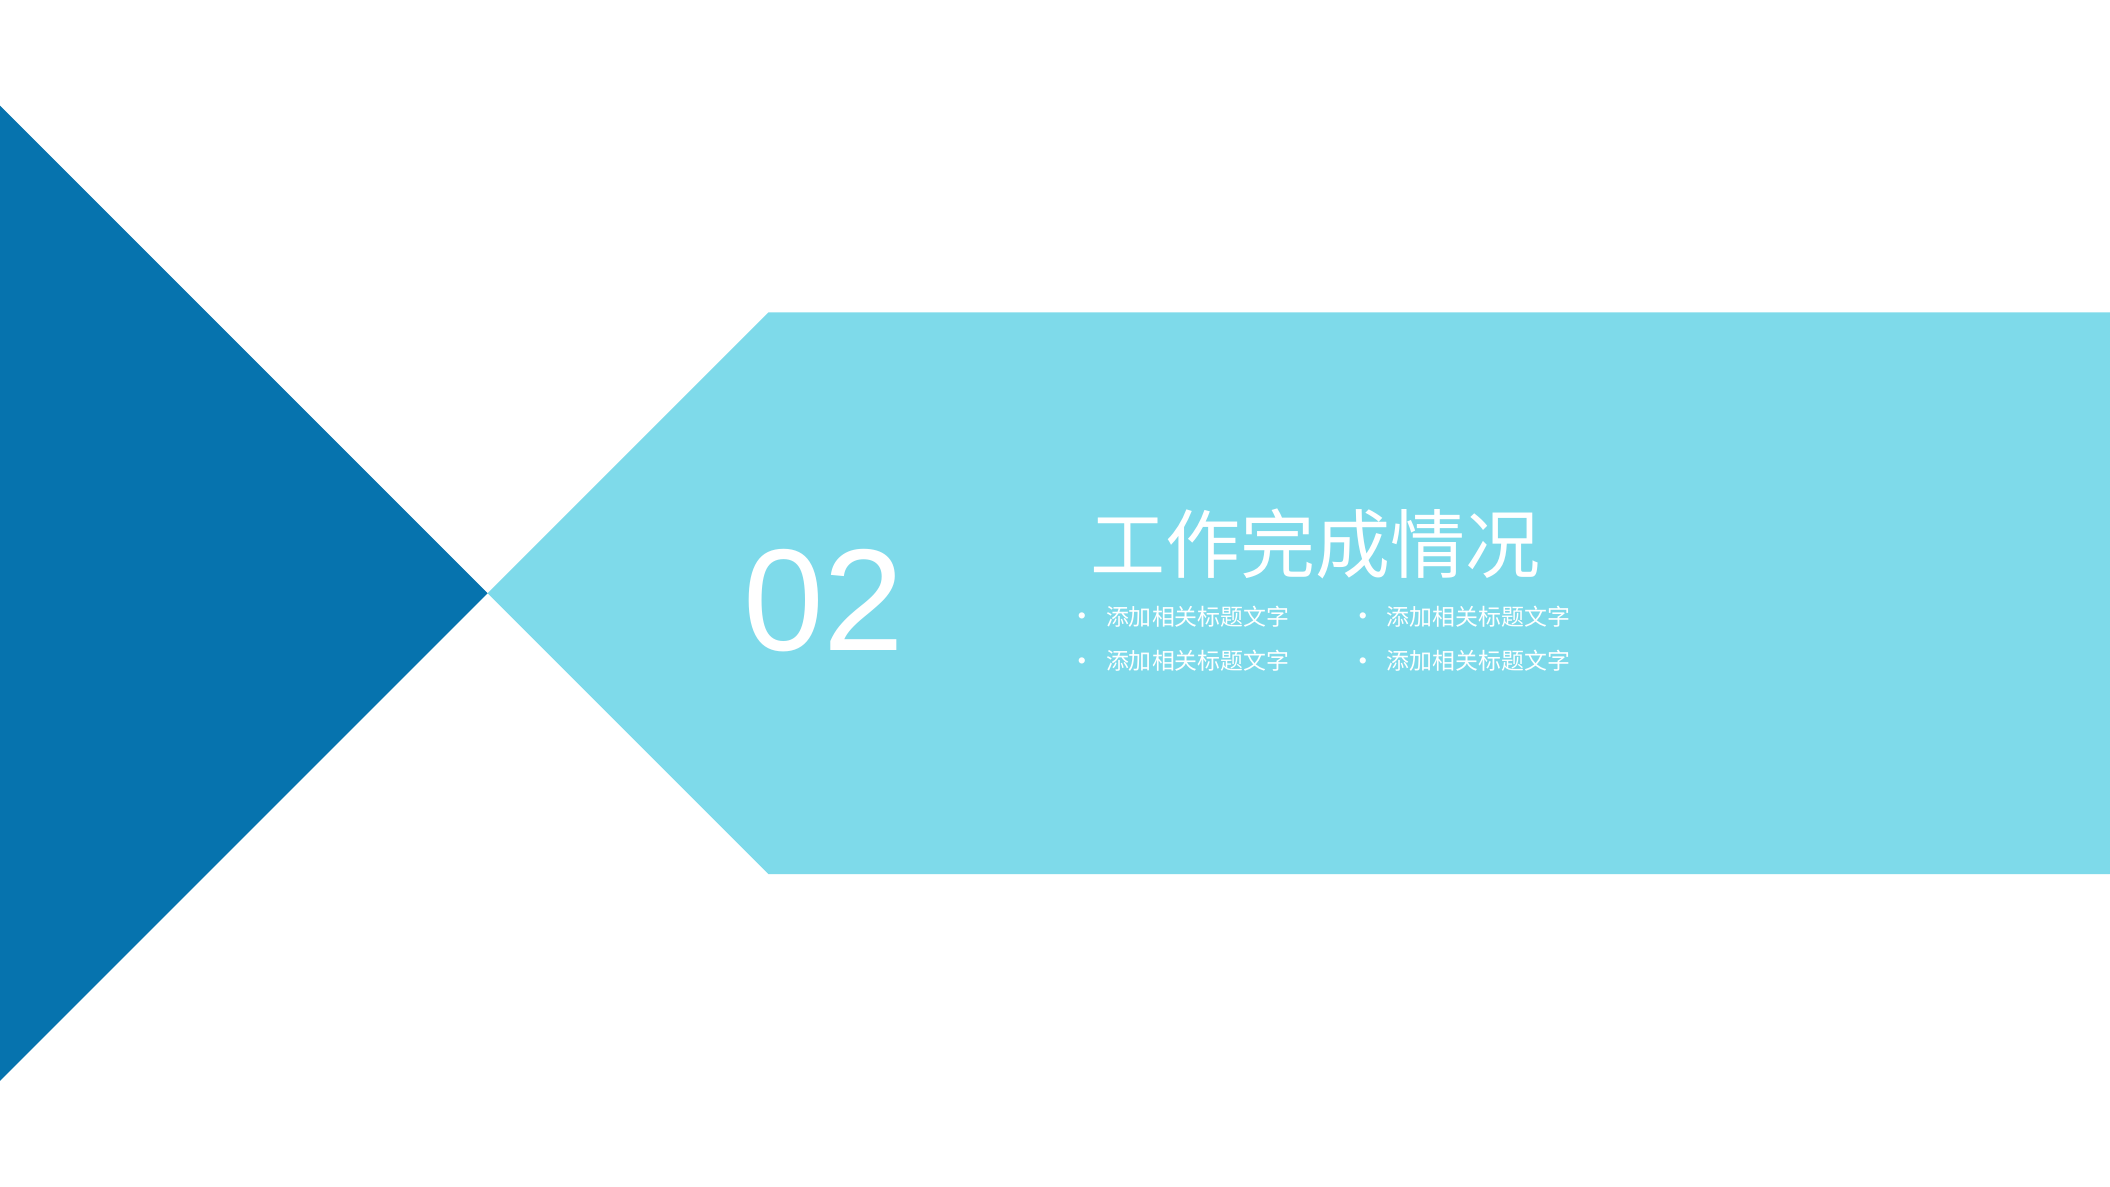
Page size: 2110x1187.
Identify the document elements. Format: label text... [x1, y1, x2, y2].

text_box 添加相关标题文字 [1063, 639, 1306, 682]
text_box 添加相关标题文字 [1063, 594, 1306, 638]
text_box [0, 104, 490, 1083]
text_box [488, 311, 2110, 876]
text_box 工作完成情况 [1054, 497, 1577, 588]
text_box 添加相关标题文字 [1344, 594, 1586, 638]
text_box 添加相关标题文字 [1344, 639, 1586, 682]
text_box 02 [707, 497, 941, 687]
